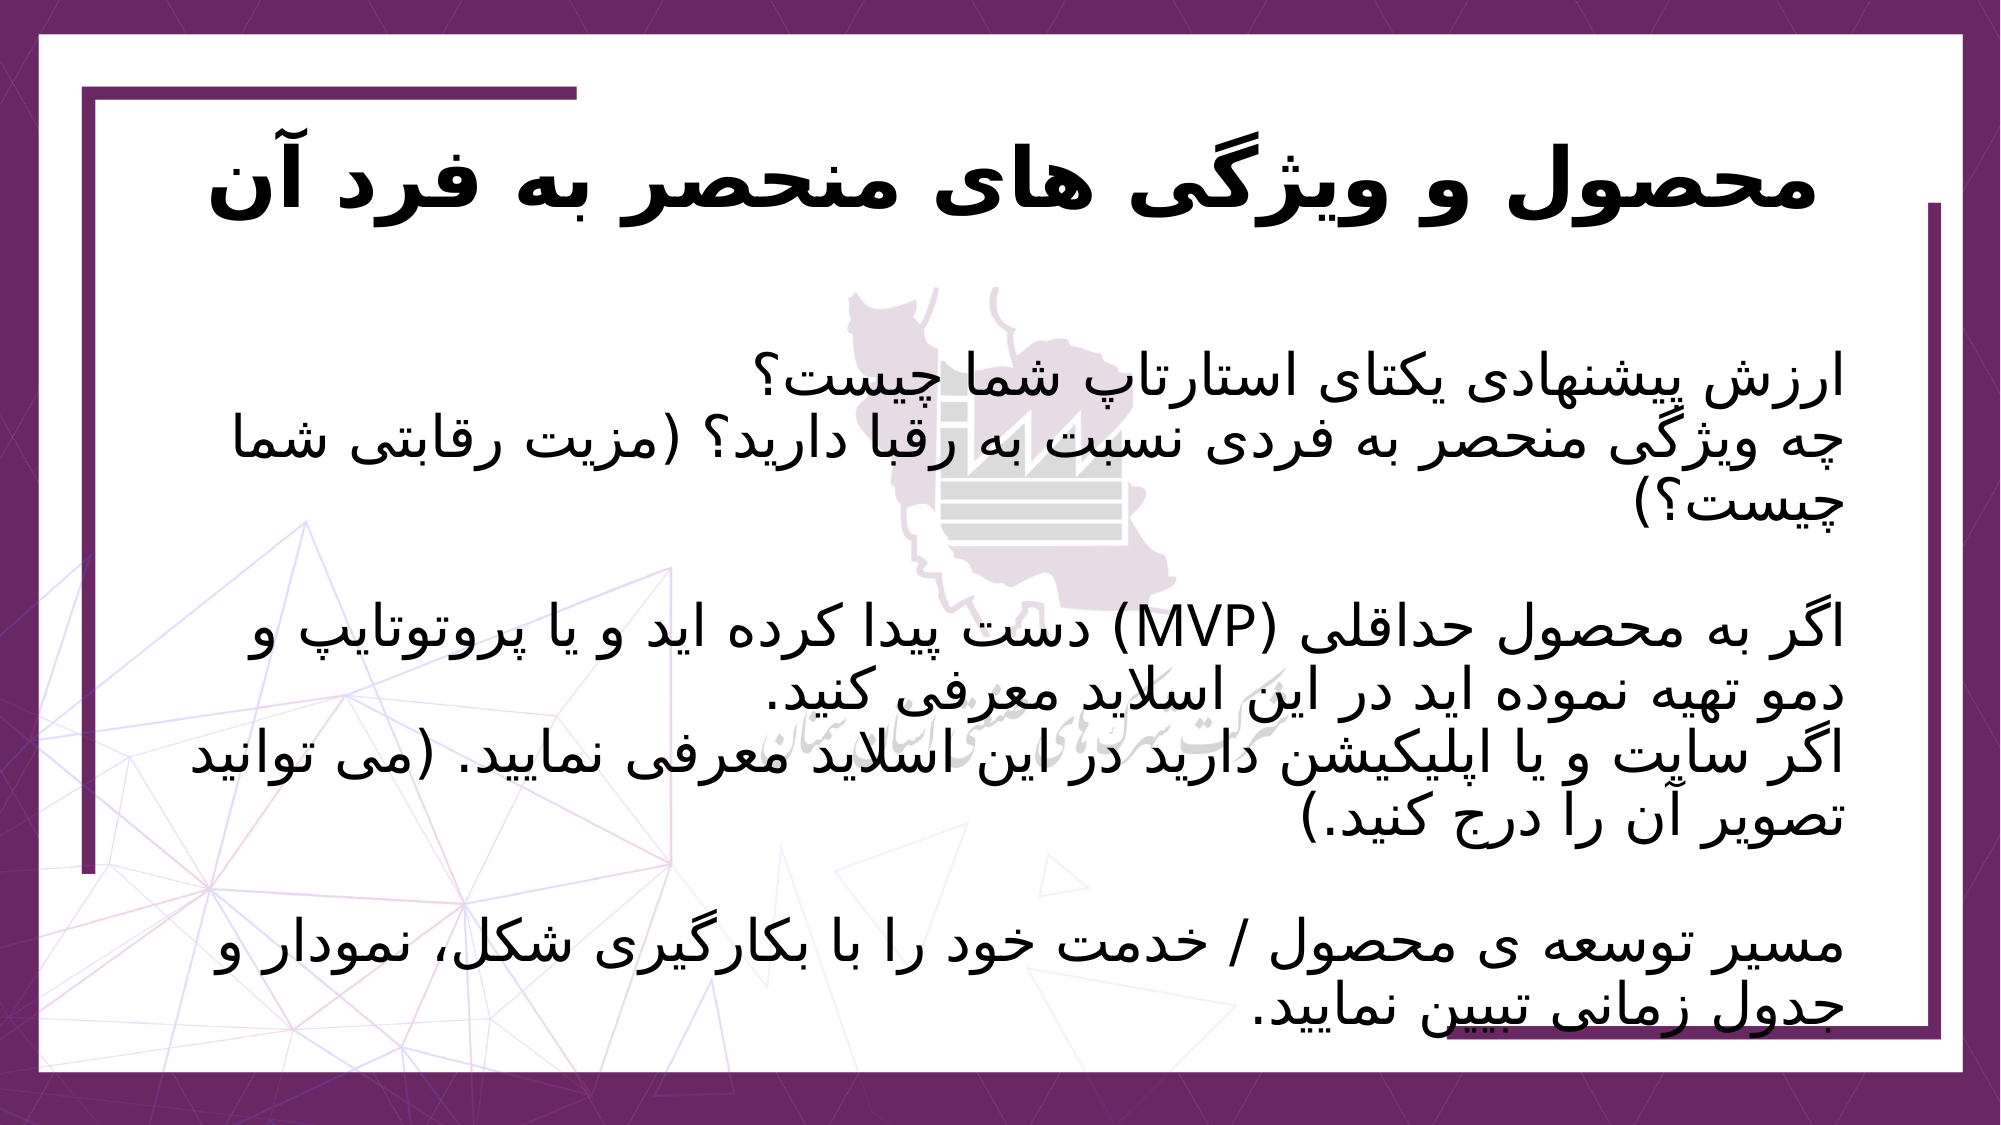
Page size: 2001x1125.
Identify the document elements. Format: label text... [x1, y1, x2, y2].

picture [0, 0, 2001, 1125]
list محصول و ويژگی های منحصر به فرد آن [137, 128, 1863, 250]
title ارزش پيشنهادی يکتای استارتاپ شما چيست؟ چه ويژگی منحصر به فردی نسبت به رقبا داريد؟ (مزيت رقابتی شما چيست؟) اگر به محصول حداقلی (MVP) دست پيدا کرده ايد و يا پروتوتايپ و دمو تهيه نموده ايد در اين اسلايد معرفی کنيد. اگر سايت و يا اپليکيشن داريد در اين اسلايد معرفی نماييد. (می توانيد تصوير آن را درج کنيد.) مسير توسعه ی محصول / خدمت خود را با بکارگيری شکل، نمودار و جدول زمانی تبيين نماييد. [137, 274, 1863, 964]
